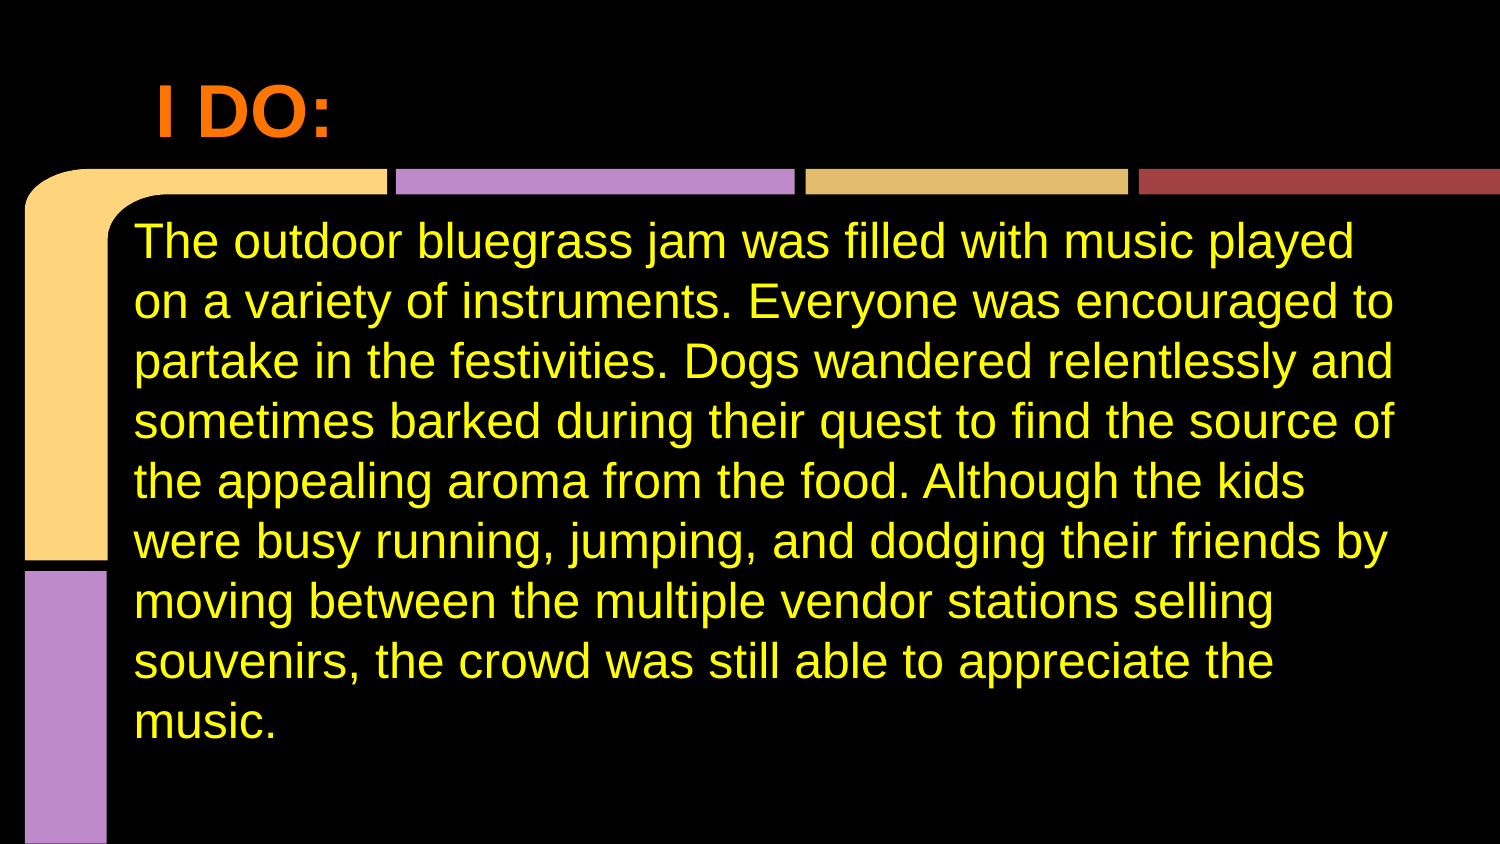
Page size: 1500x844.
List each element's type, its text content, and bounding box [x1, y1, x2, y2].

title I DO: [140, 26, 1425, 168]
list The outdoor bluegrass jam was ﬁlled with music played on a variety of instruments. Everyone was encouraged to partake in the festivities. Dogs wandered relentlessly and sometimes barked during their quest to find the source of the appealing aroma from the food. Although the kids were busy running, jumping, and dodging their friends by moving between the multiple vendor stations selling souvenirs, the crowd was still able to appreciate the music. [118, 193, 1425, 808]
